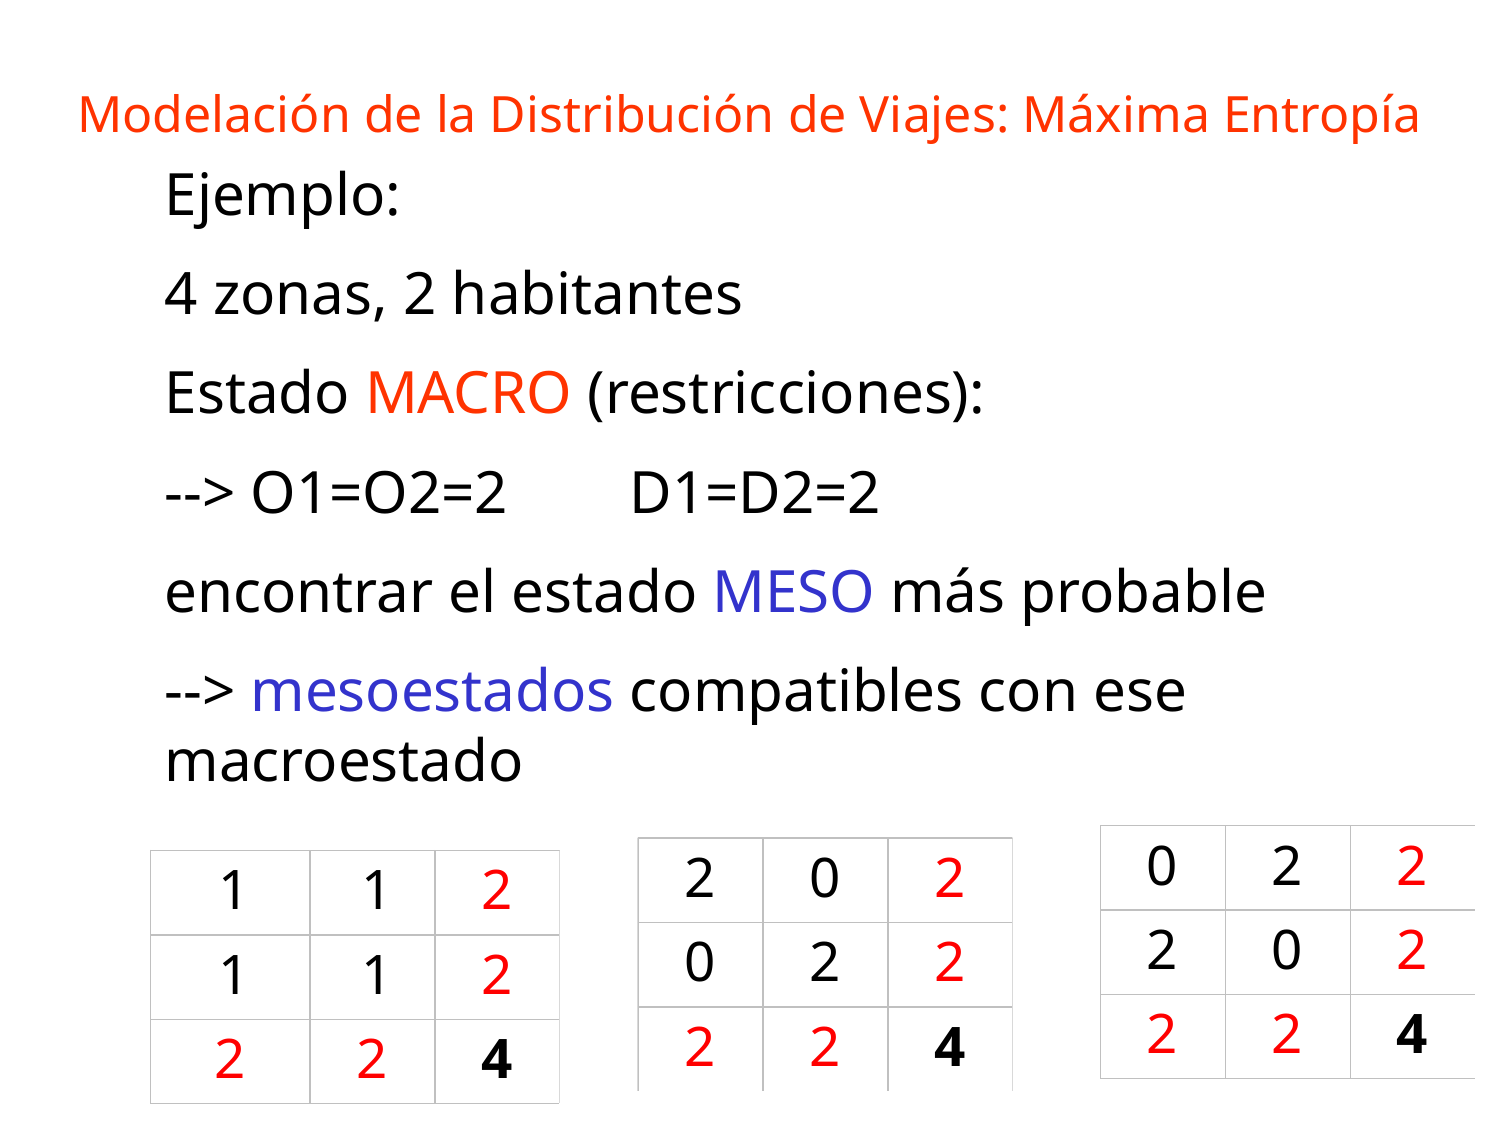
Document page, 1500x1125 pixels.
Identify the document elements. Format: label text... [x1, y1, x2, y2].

text_box Modelación de la Distribución de Viajes: Máxima Entropía [0, 74, 1500, 150]
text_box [1099, 824, 1477, 1080]
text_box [637, 837, 1015, 1093]
text_box Ejemplo: 4 zonas, 2 habitantes Estado MACRO (restricciones): --> O1=O2=2 D1=D2=2 encontrar el estado MESO más probable --> mesoestados compatibles con ese macroestado [149, 149, 1413, 886]
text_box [149, 849, 562, 1105]
